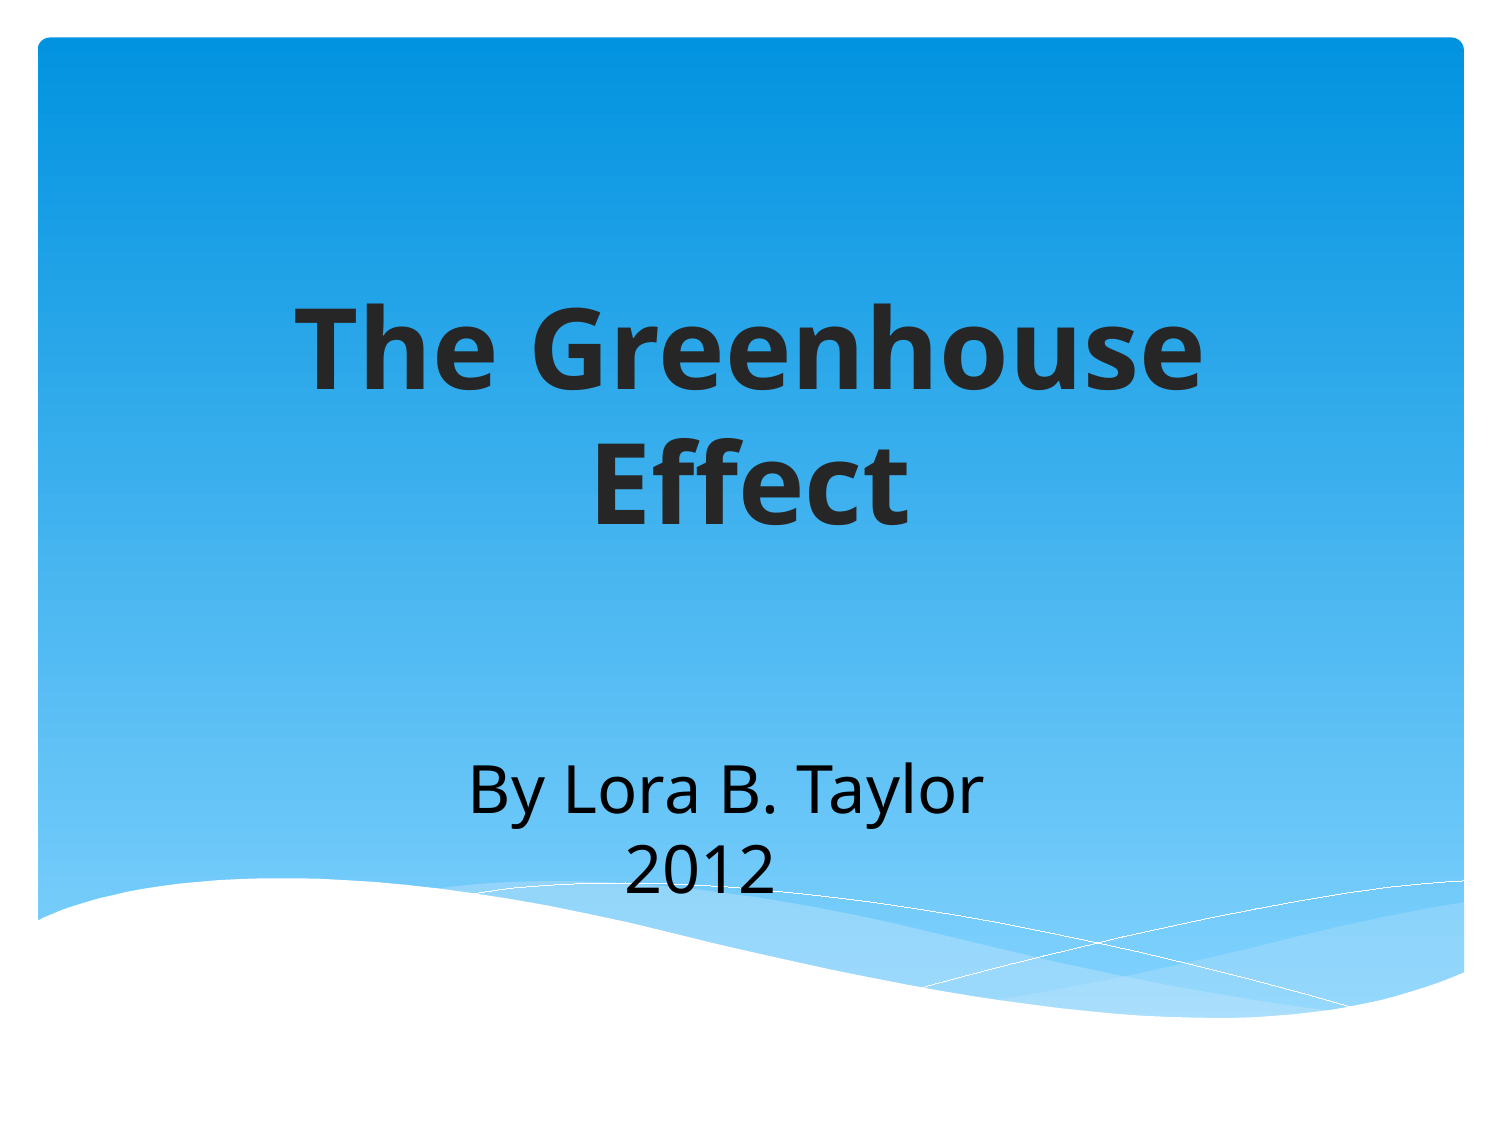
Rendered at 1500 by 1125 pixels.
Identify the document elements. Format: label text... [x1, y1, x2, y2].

text_box By Lora B. Taylor 2012 [401, 739, 1001, 915]
title The Greenhouse Effect [112, 262, 1388, 555]
